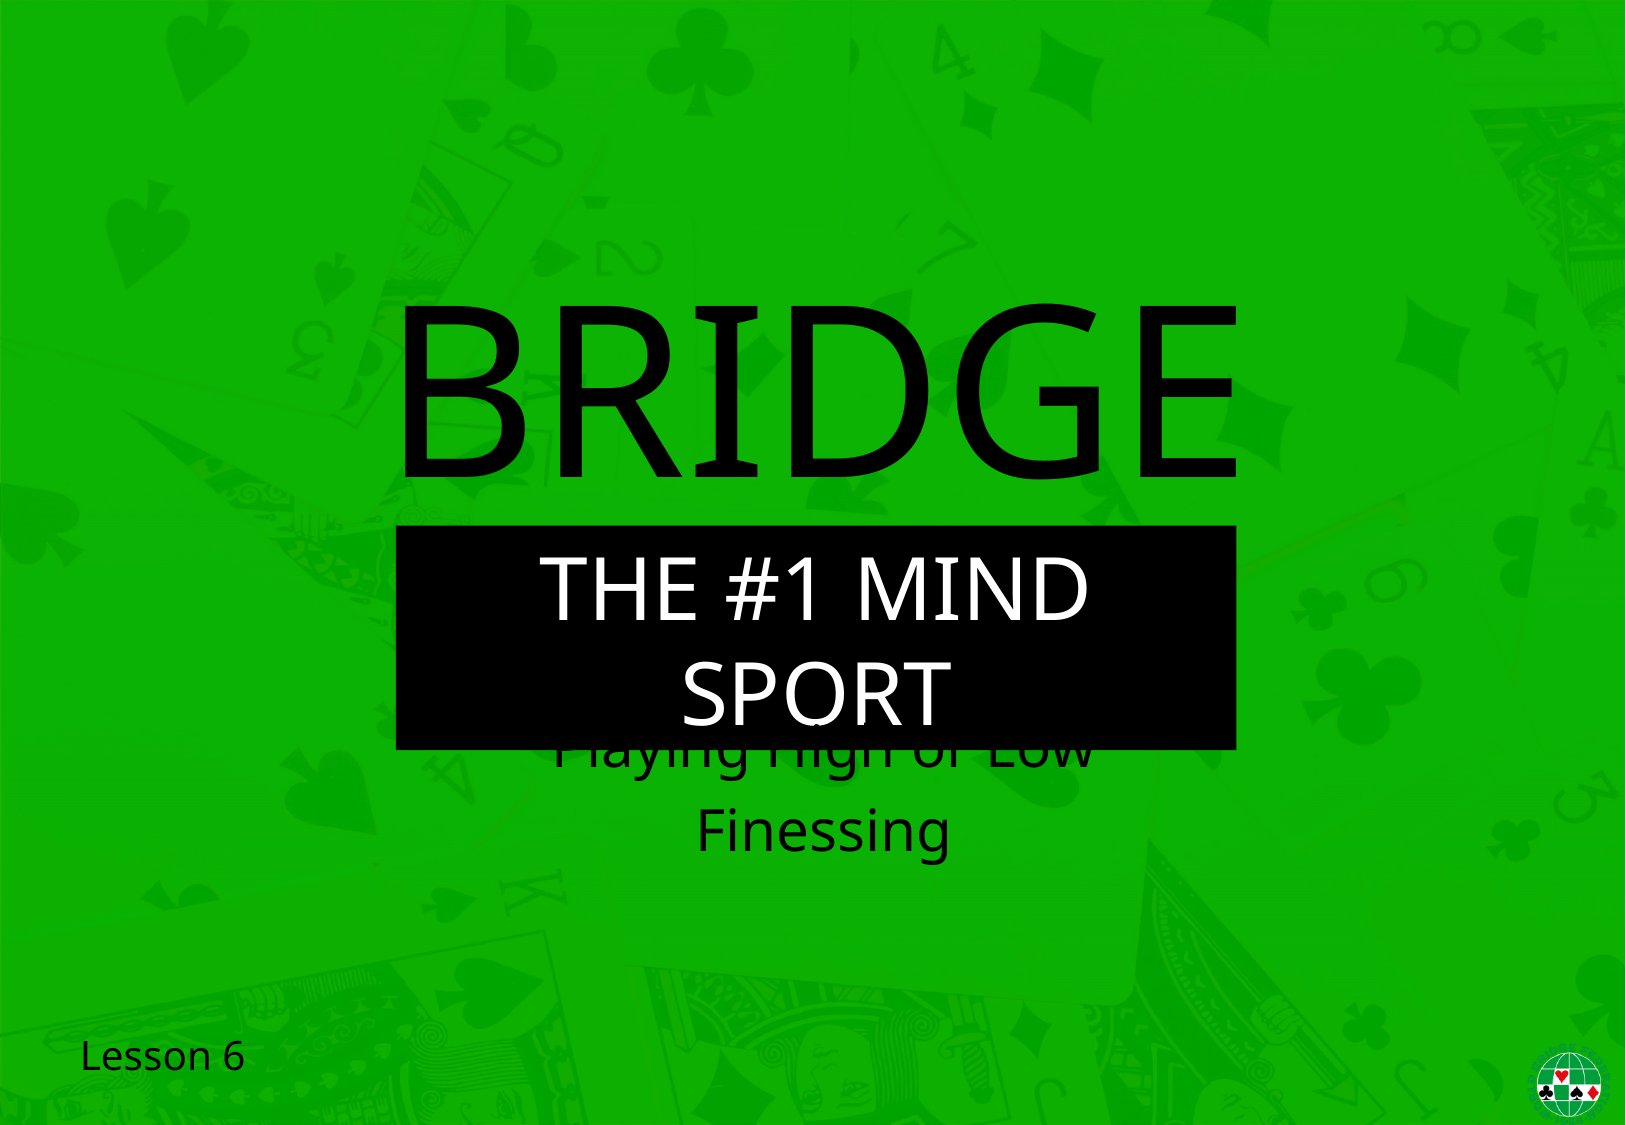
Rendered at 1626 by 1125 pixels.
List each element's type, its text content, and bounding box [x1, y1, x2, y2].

subtitle Lesson 6 [44, 1027, 281, 1087]
picture [0, 0, 1626, 1125]
text_box Playing High or Low Finessing [450, 710, 1197, 895]
